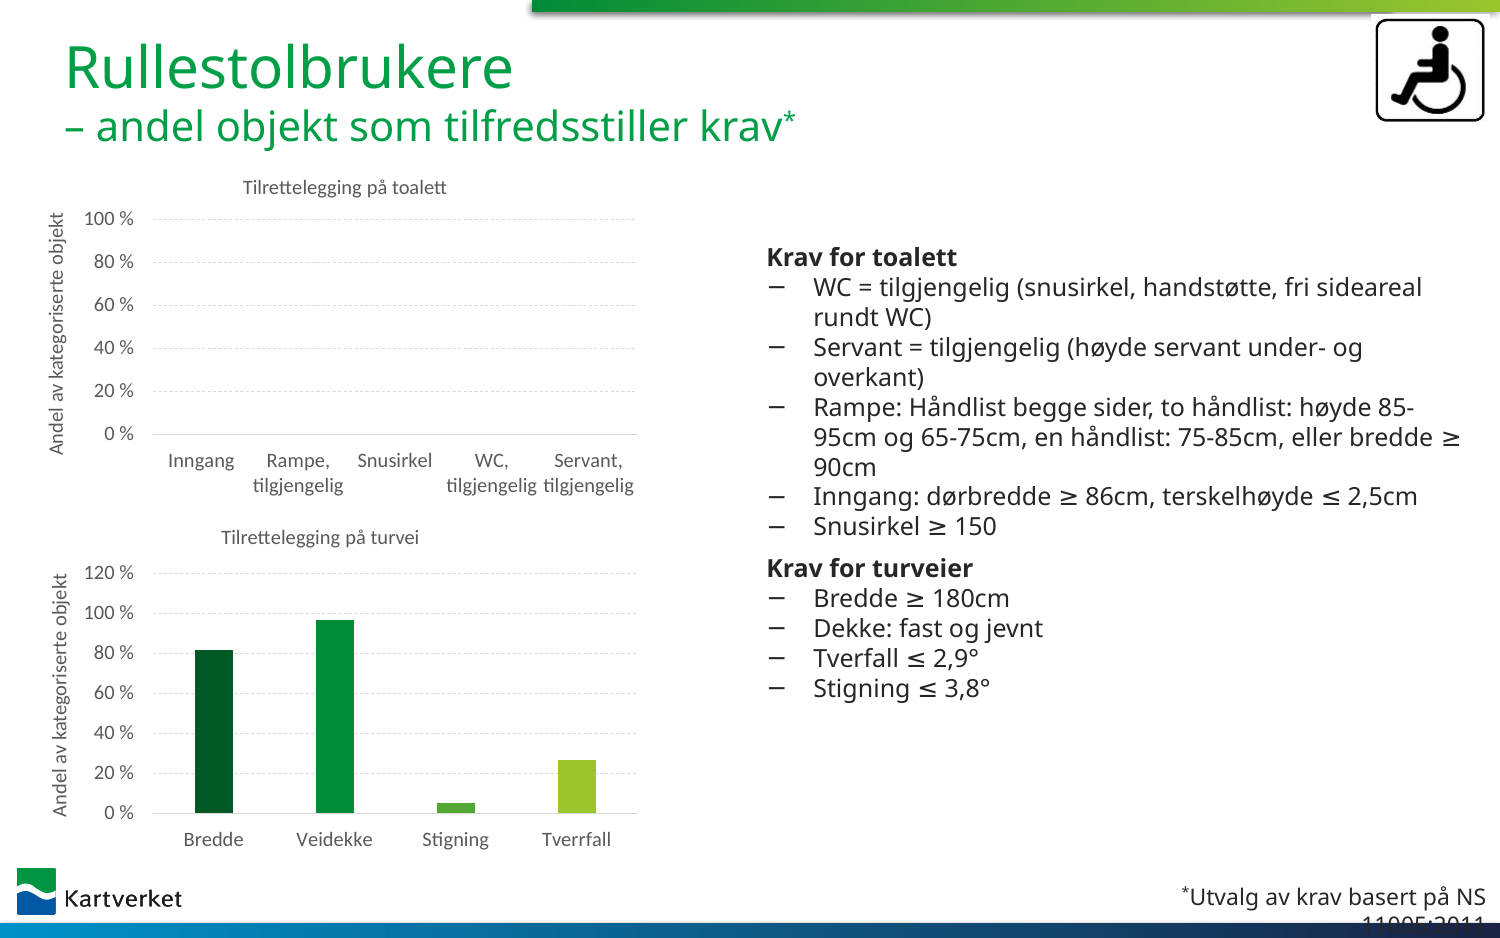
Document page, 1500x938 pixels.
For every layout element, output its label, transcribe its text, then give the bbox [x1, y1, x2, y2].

picture [41, 166, 650, 505]
text_box Krav for turveier Bredde ≥ 180cm Dekke: fast og jevnt Tverfall ≤ 2,9° Stigning ≤ 3,8° [751, 545, 1483, 710]
text_box *Utvalg av krav basert på NS 11005:2011 [1068, 873, 1500, 938]
text_box Krav for toalett WC = tilgjengelig (snusirkel, handstøtte, fri sideareal rundt WC) Servant = tilgjengelig (høyde servant under- og overkant) Rampe: Håndlist begge sider, to håndlist: høyde 85-95cm og 65-75cm, en håndlist: 75-85cm, eller bredde ≥ 90cm Inngang: dørbredde ≥ 86cm, terskelhøyde ≤ 2,5cm Snusirkel ≥ 150 [751, 234, 1483, 545]
picture [1371, 13, 1491, 127]
text_box Rullestolbrukere – andel objekt som tilfredsstiller krav* [49, 14, 1431, 158]
picture [41, 520, 650, 859]
